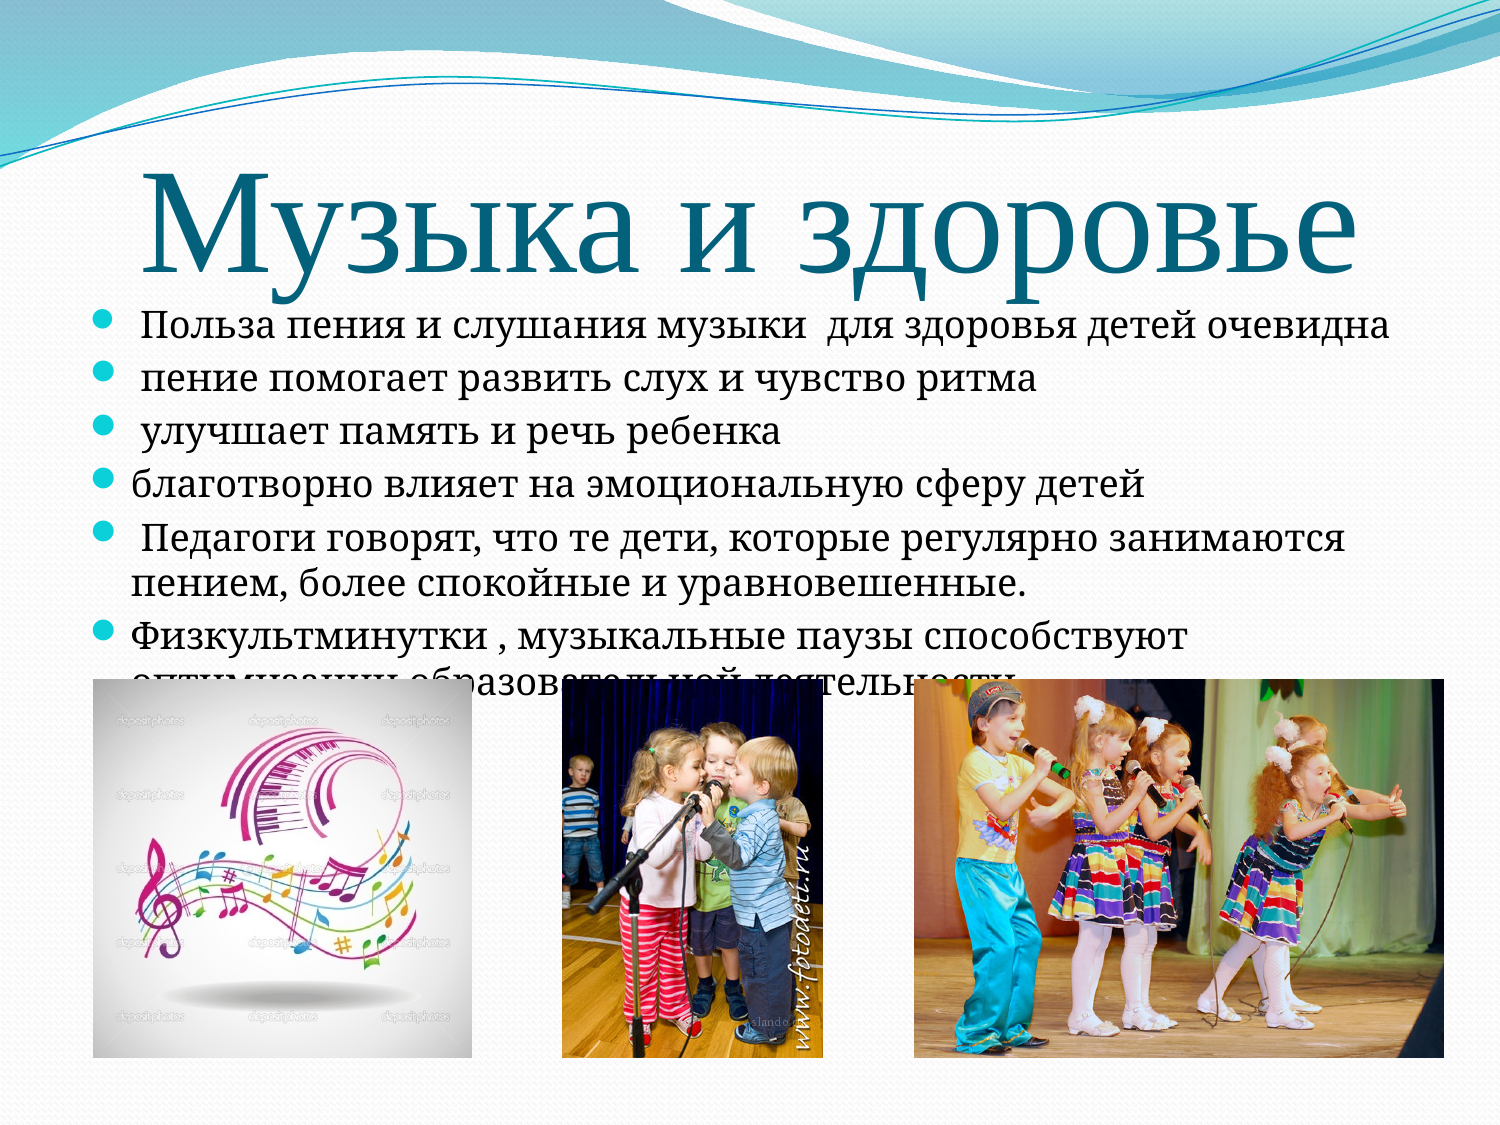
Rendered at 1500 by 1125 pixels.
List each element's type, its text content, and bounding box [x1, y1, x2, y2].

list Польза пения и слушания музыки для здоровья детей очевидна пение помогает развить слух и чувство ритма улучшает память и речь ребенка благотворно влияет на эмоциональную сферу детей Педагоги говорят, что те дети, которые регулярно занимаются пением, более спокойные и уравновешенные. Физкультминутки , музыкальные паузы способствуют оптимизации образовательной деятельности [75, 292, 1430, 739]
picture [562, 679, 823, 1058]
title Музыка и здоровье [75, 115, 1425, 292]
picture [93, 679, 472, 1058]
picture [913, 679, 1444, 1058]
